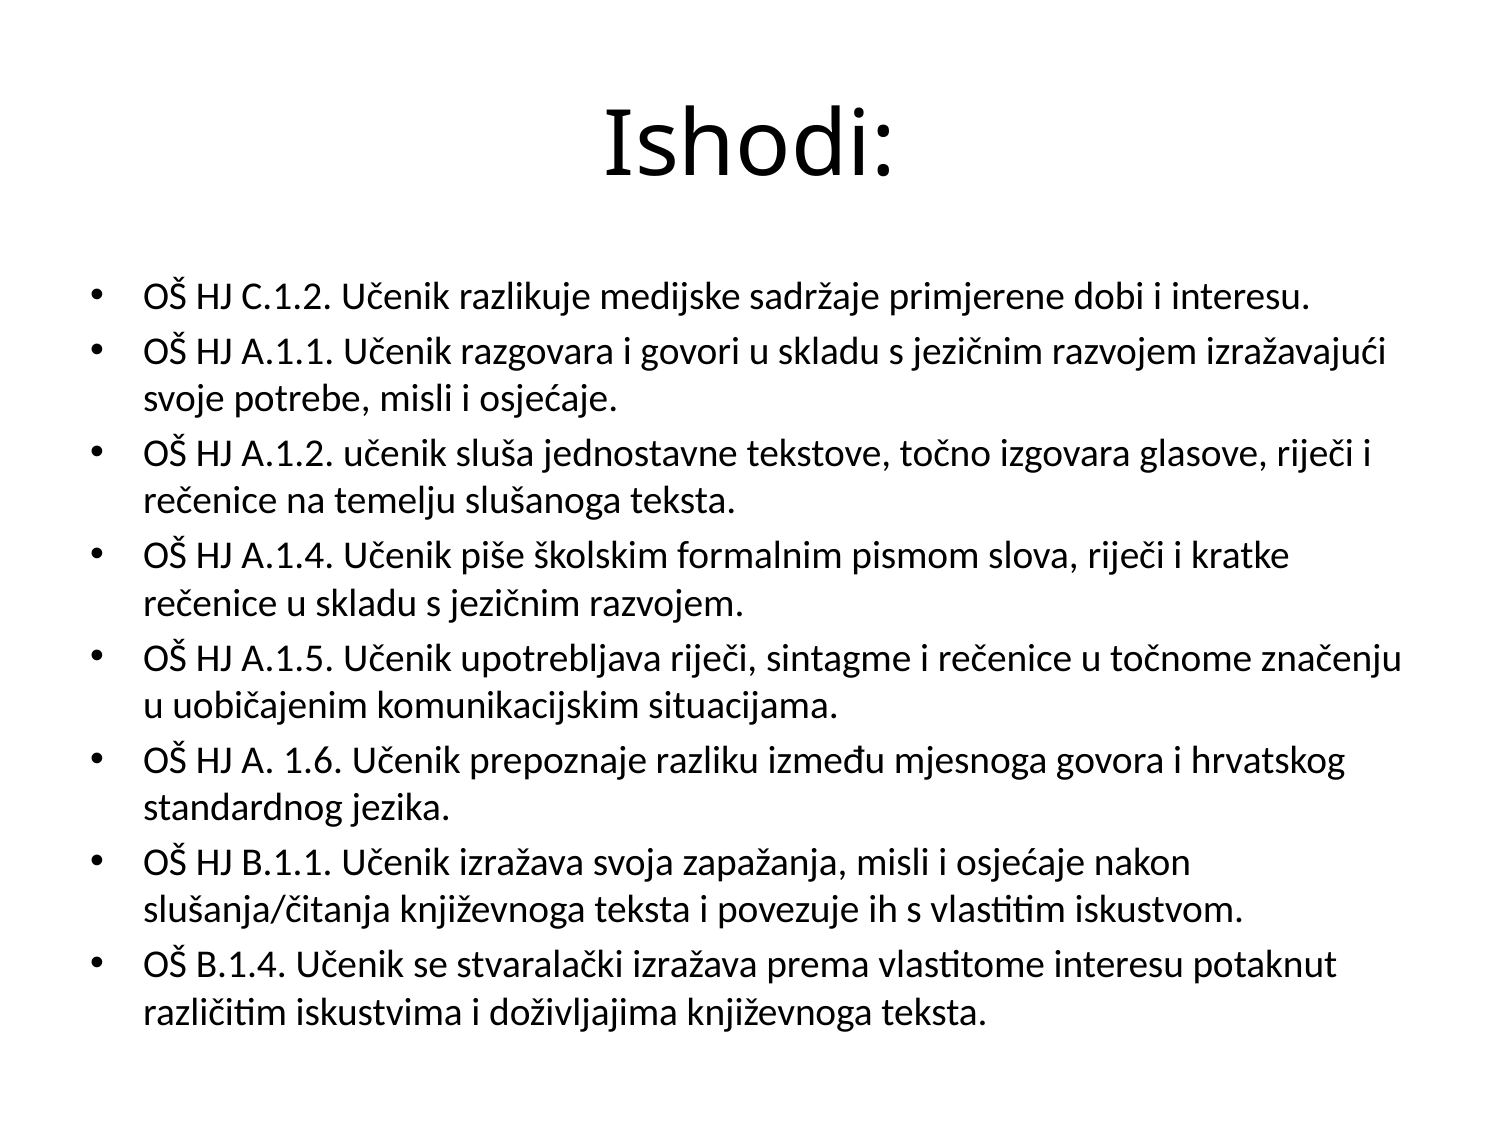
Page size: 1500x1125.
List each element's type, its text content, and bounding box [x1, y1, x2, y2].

title Ishodi: [75, 45, 1425, 233]
list OŠ HJ C.1.2. Učenik razlikuje medijske sadržaje primjerene dobi i interesu. OŠ HJ A.1.1. Učenik razgovara i govori u skladu s jezičnim razvojem izražavajući svoje potrebe, misli i osjećaje. OŠ HJ A.1.2. učenik sluša jednostavne tekstove, točno izgovara glasove, riječi i rečenice na temelju slušanoga teksta. OŠ HJ A.1.4. Učenik piše školskim formalnim pismom slova, riječi i kratke rečenice u skladu s jezičnim razvojem. OŠ HJ A.1.5. Učenik upotrebljava riječi, sintagme i rečenice u točnome značenju u uobičajenim komunikacijskim situacijama. OŠ HJ A. 1.6. Učenik prepoznaje razliku između mjesnoga govora i hrvatskog standardnog jezika. OŠ HJ B.1.1. Učenik izražava svoja zapažanja, misli i osjećaje nakon slušanja/čitanja književnoga teksta i povezuje ih s vlastitim iskustvom. OŠ B.1.4. Učenik se stvaralački izražava prema vlastitome interesu potaknut različitim iskustvima i doživljajima književnoga teksta. [75, 262, 1425, 1043]
